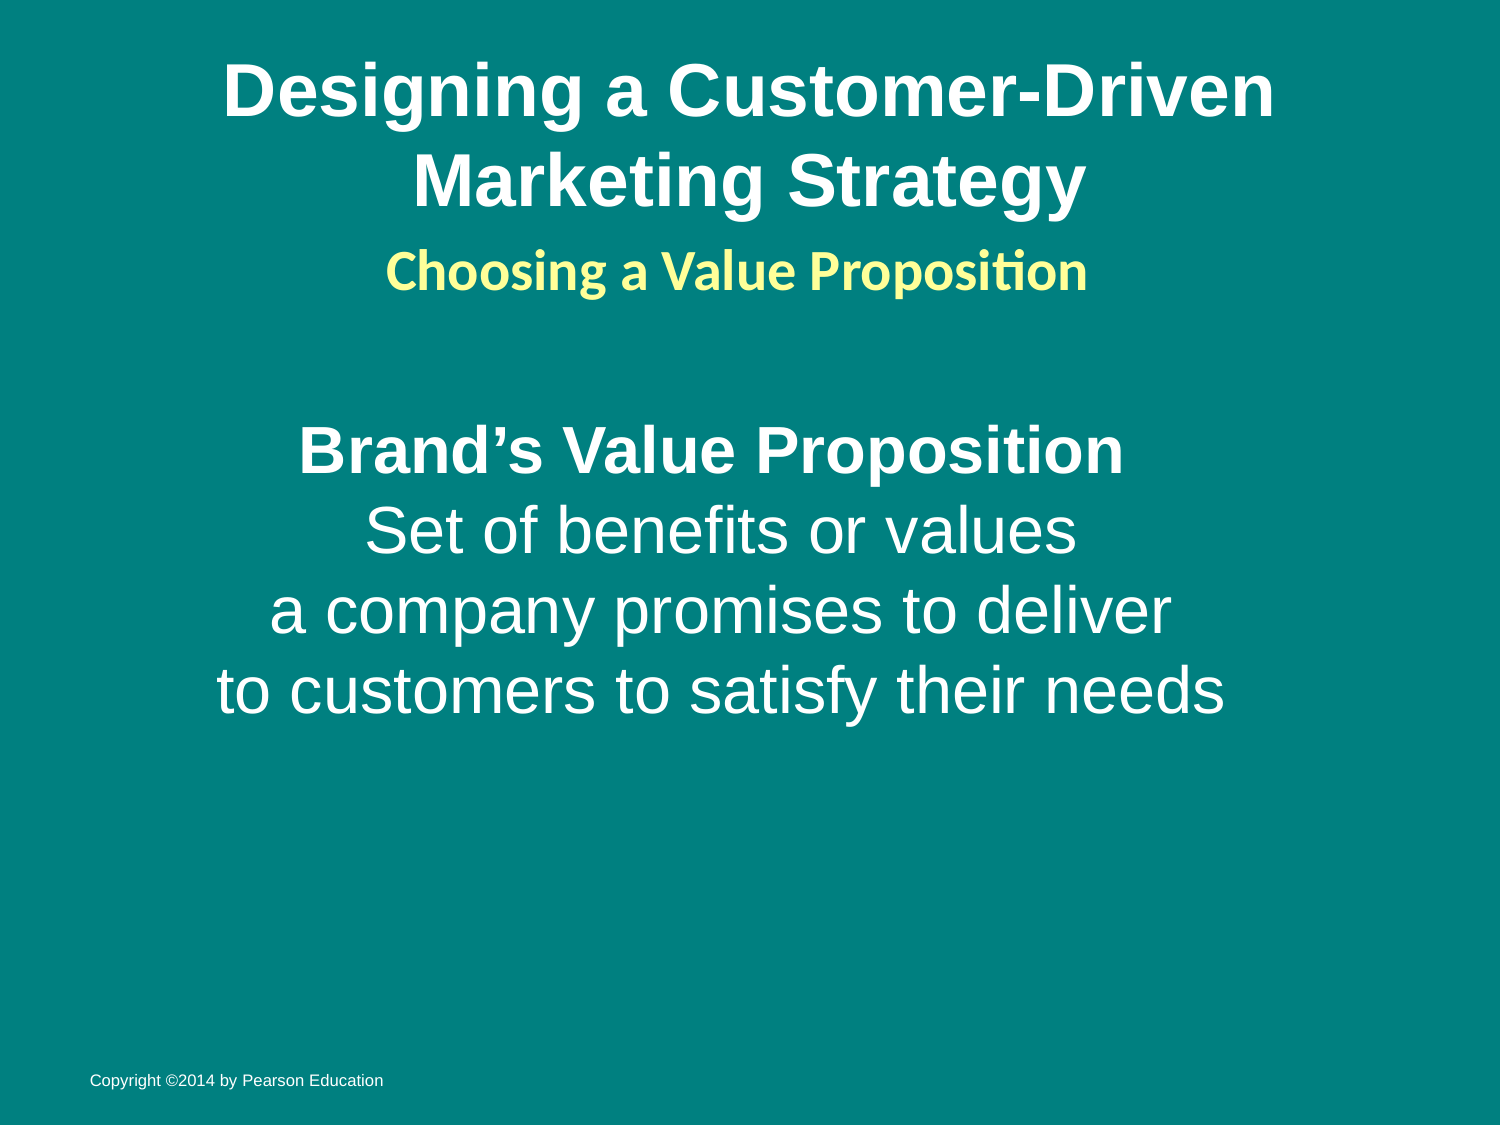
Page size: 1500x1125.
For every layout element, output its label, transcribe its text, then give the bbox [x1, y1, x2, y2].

list Choosing a Value Proposition [149, 226, 1326, 288]
text_box Copyright ©2014 by Pearson Education [74, 1062, 825, 1098]
title Designing a Customer-Driven Marketing Strategy [112, 37, 1388, 226]
text_box Brand’s Value Proposition Set of benefits or values a company promises to deliver to customers to satisfy their needs [50, 399, 1375, 1125]
